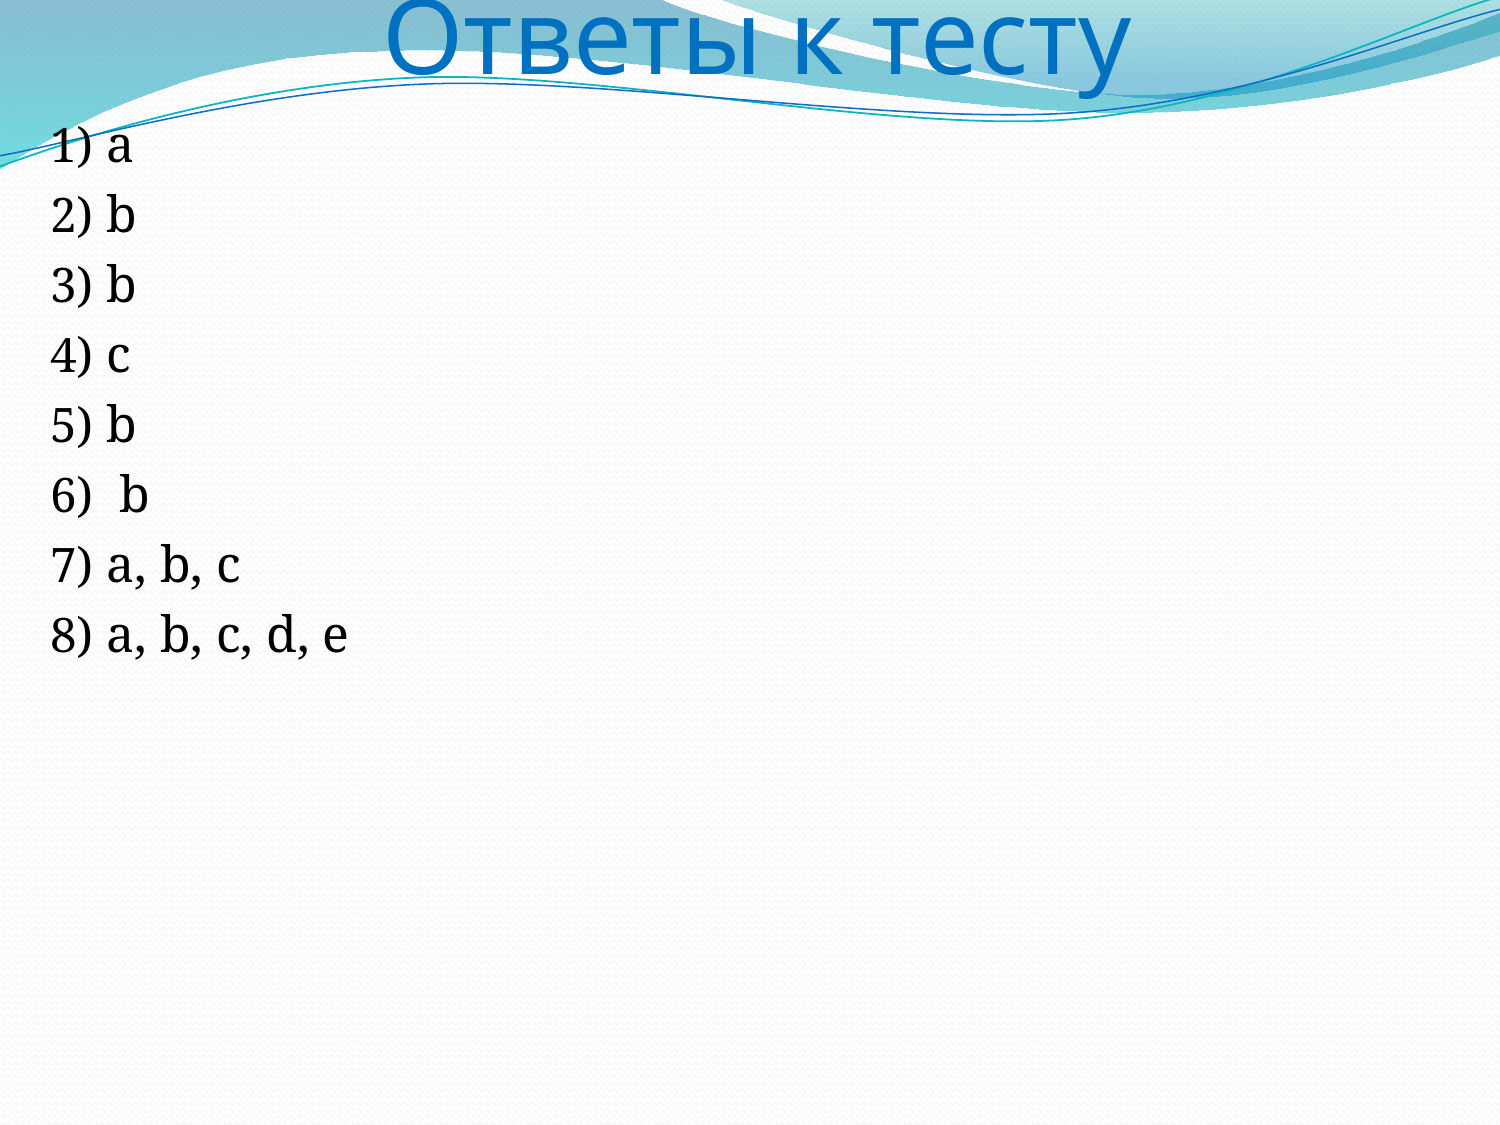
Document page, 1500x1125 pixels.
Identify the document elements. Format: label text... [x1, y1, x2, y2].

list a b b c b b a, b, c a, b, c, d, e [34, 105, 1426, 1038]
title Ответы к тесту [81, 0, 1433, 96]
